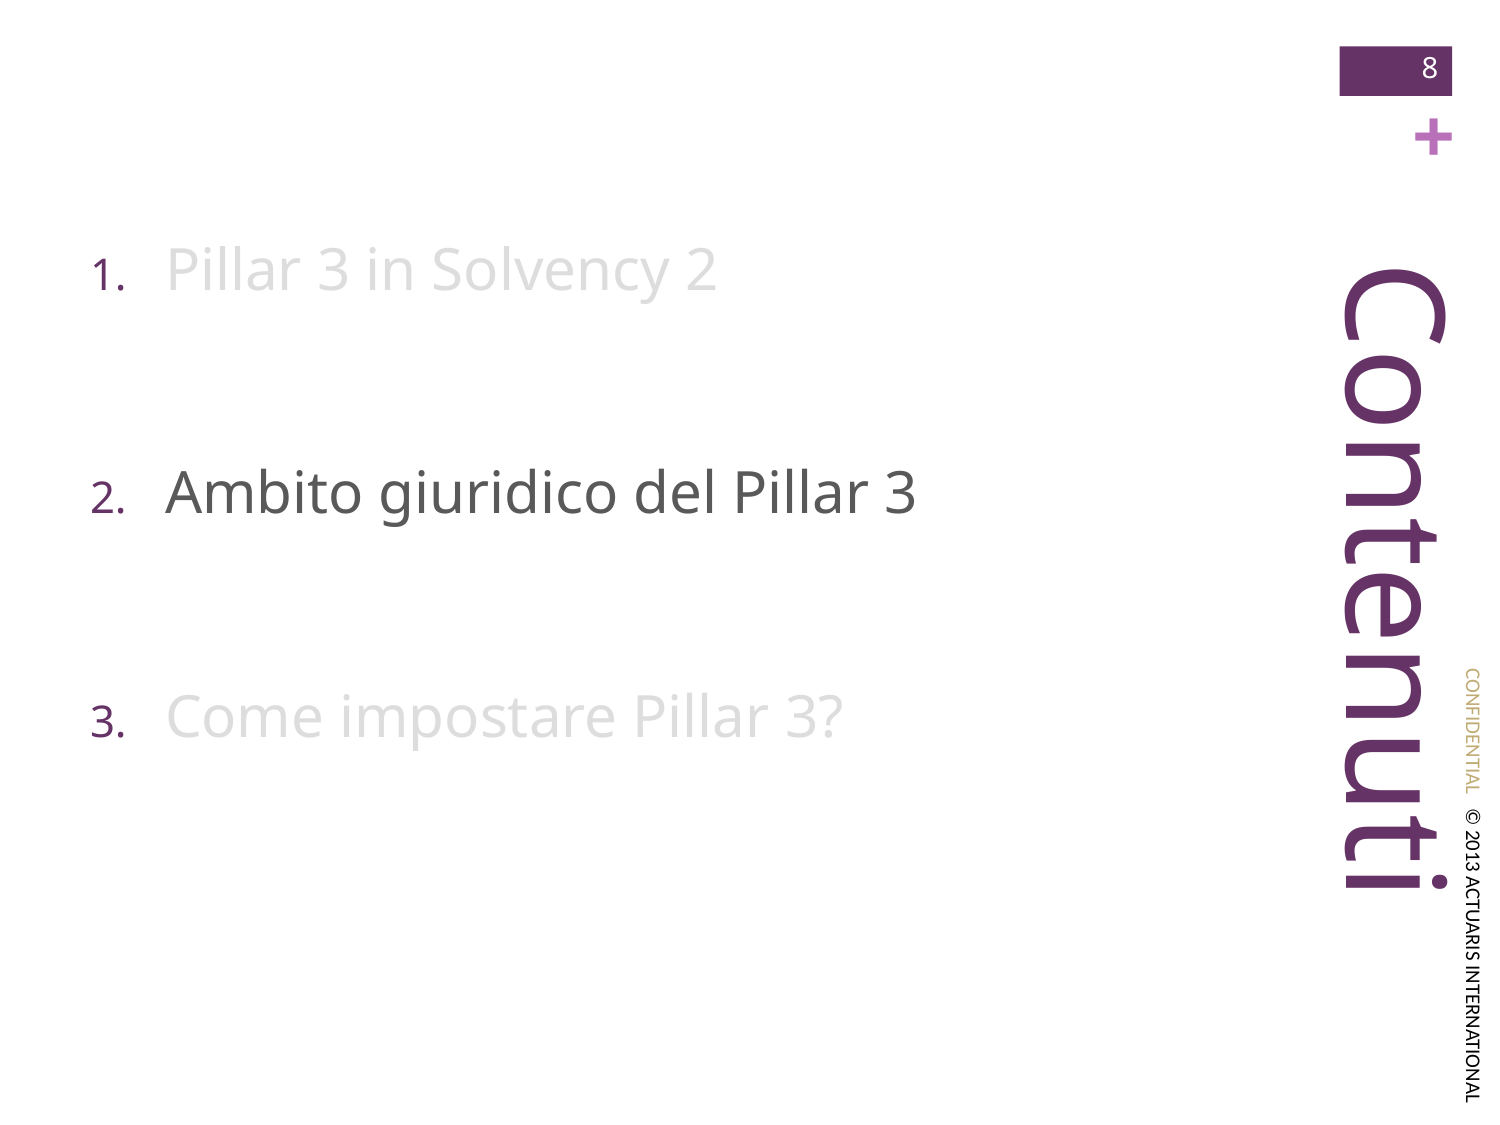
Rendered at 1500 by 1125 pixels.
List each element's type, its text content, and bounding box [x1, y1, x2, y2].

list Pillar 3 in Solvency 2 Ambito giuridico del Pillar 3 Come impostare Pillar 3? [75, 113, 1200, 965]
title Contenuti [1311, 156, 1424, 1005]
slide_number 8 [1362, 39, 1454, 100]
